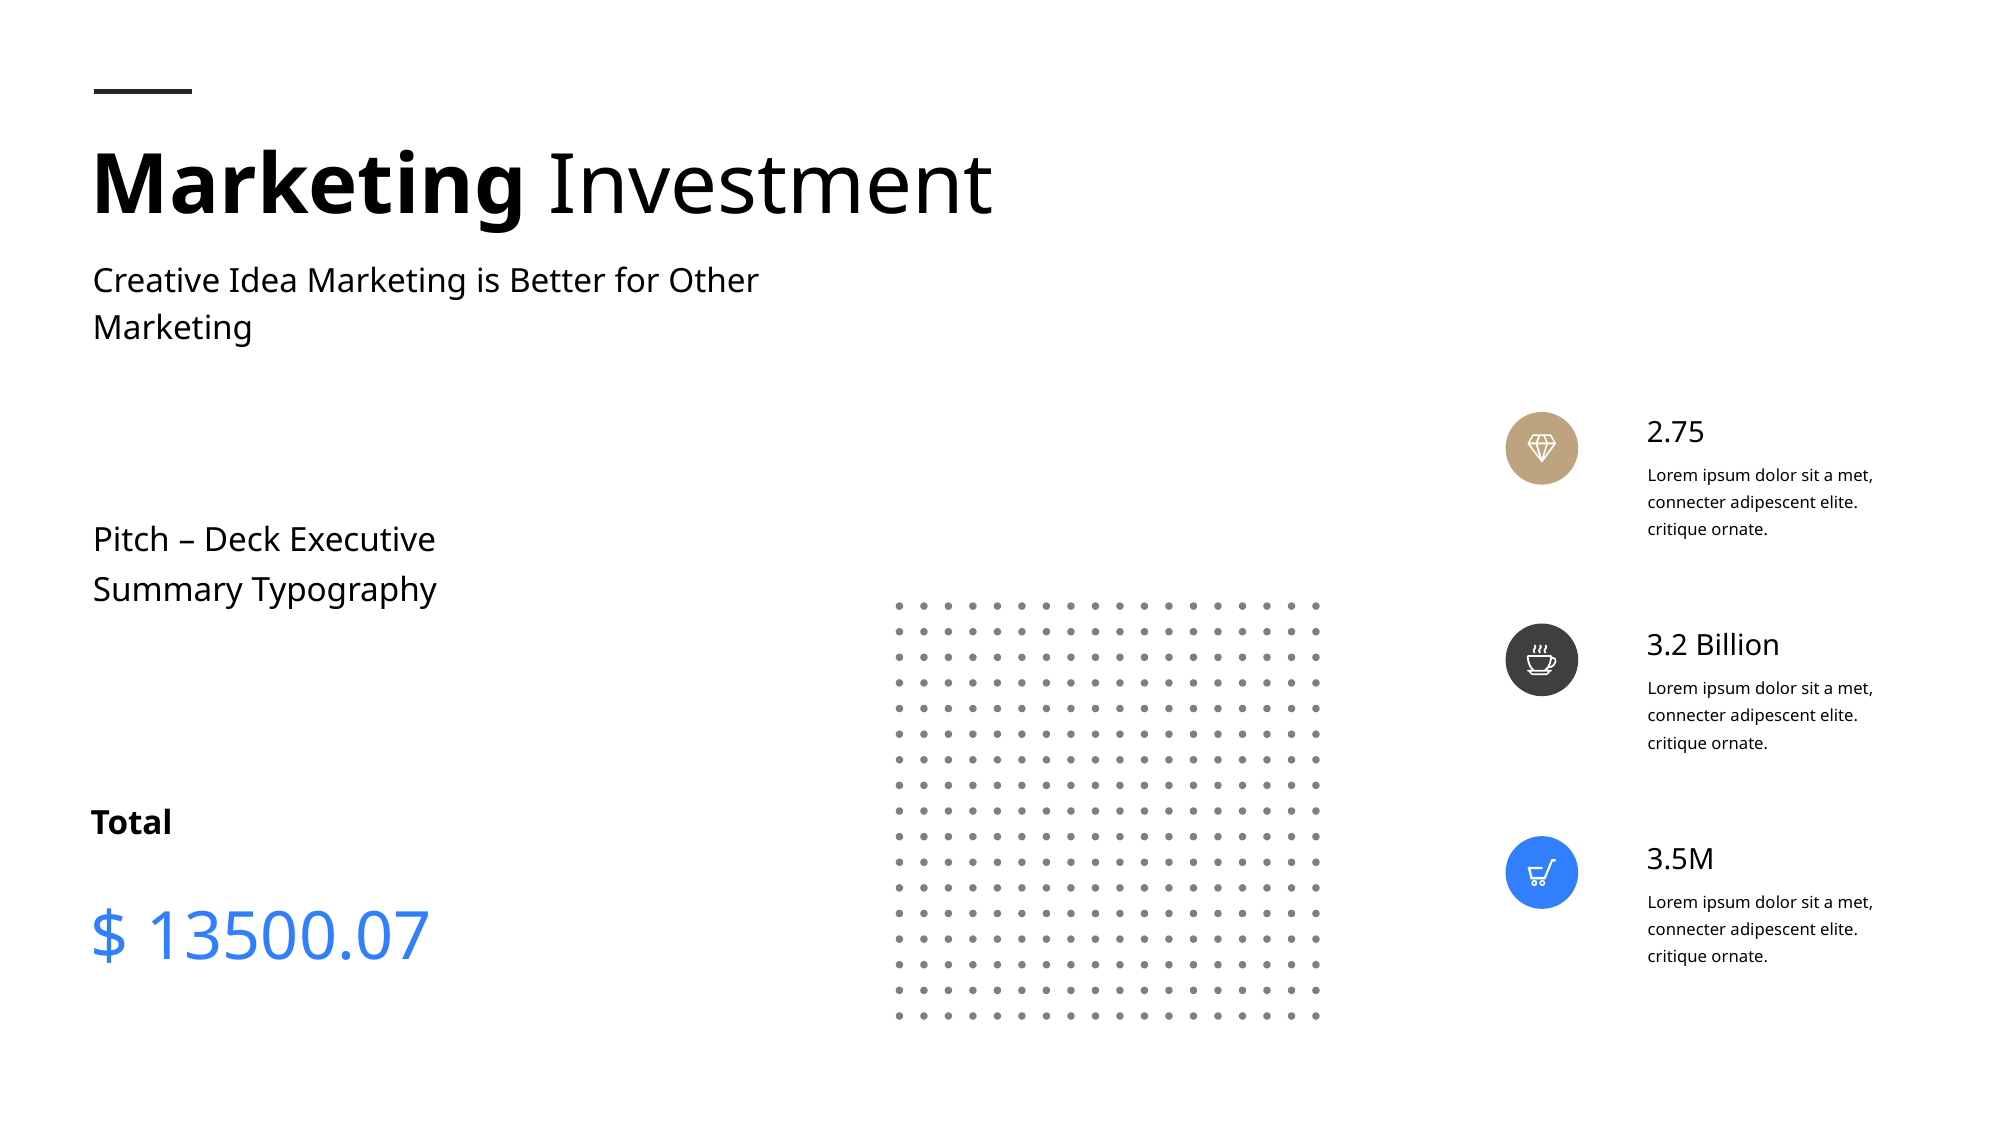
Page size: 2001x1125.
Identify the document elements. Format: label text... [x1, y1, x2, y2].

text_box Lorem ipsum dolor sit a met, connecter adipescent elite. critique ornate. [1632, 449, 1906, 547]
text_box Total [75, 784, 459, 850]
picture [739, 407, 1248, 952]
text_box [1526, 655, 1557, 676]
text_box [1505, 836, 1579, 909]
text_box [1532, 644, 1537, 654]
text_box 3.2 Billion [1631, 609, 1952, 670]
text_box Creative Idea Marketing is Better for Other Marketing [77, 244, 777, 355]
text_box $ 13500.07 [75, 885, 555, 981]
text_box [1505, 623, 1579, 697]
text_box [1538, 644, 1542, 654]
text_box Lorem ipsum dolor sit a met, connecter adipescent elite. critique ornate. [1632, 876, 1906, 974]
text_box [1527, 859, 1557, 887]
text_box 3.5M [1631, 822, 1952, 883]
text_box [1505, 411, 1579, 485]
text_box [1527, 434, 1556, 463]
text_box Marketing Investment [75, 102, 1377, 238]
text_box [895, 602, 1320, 1020]
text_box Pitch – Deck Executive Summary Typography [77, 501, 461, 616]
text_box 2.75 [1631, 395, 1952, 456]
text_box Lorem ipsum dolor sit a met, connecter adipescent elite. critique ornate. [1632, 662, 1906, 760]
text_box [1543, 644, 1548, 654]
